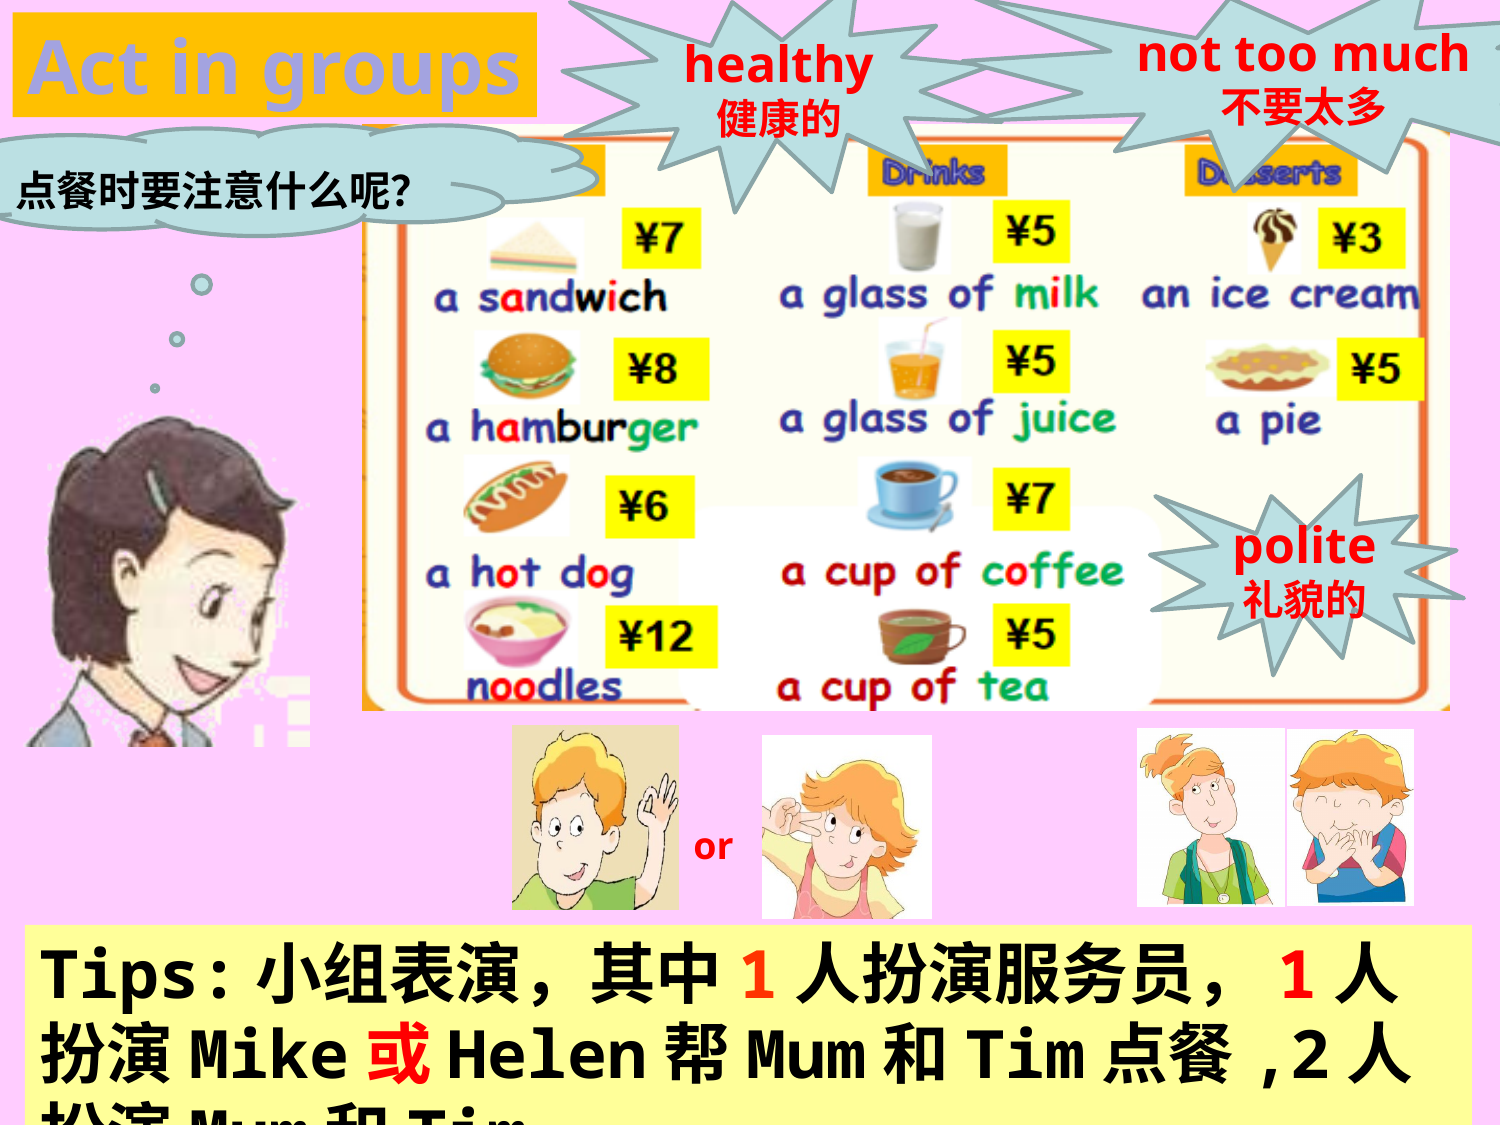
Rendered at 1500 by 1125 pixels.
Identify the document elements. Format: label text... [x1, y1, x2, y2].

text_box 点餐时要注意什么呢？ [0, 123, 360, 239]
picture [1287, 729, 1414, 906]
text_box 点餐时要注意什么呢？ [168, 331, 186, 348]
text_box not too much 不要太多 [960, 0, 1500, 147]
picture [762, 734, 932, 920]
picture [362, 124, 1450, 711]
text_box 点餐时要注意什么呢？ [190, 273, 213, 296]
text_box or [683, 814, 757, 875]
picture [1137, 728, 1285, 907]
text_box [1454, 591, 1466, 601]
picture [0, 362, 310, 747]
text_box Act in groups [12, 12, 537, 118]
picture [512, 725, 679, 910]
text_box healthy 健康的 [560, 0, 987, 123]
text_box Tips:小组表演，其中1人扮演服务员，1人扮演Mike或Helen帮Mum和Tim点餐,2人扮演Mum和Tim. [24, 924, 1472, 1125]
